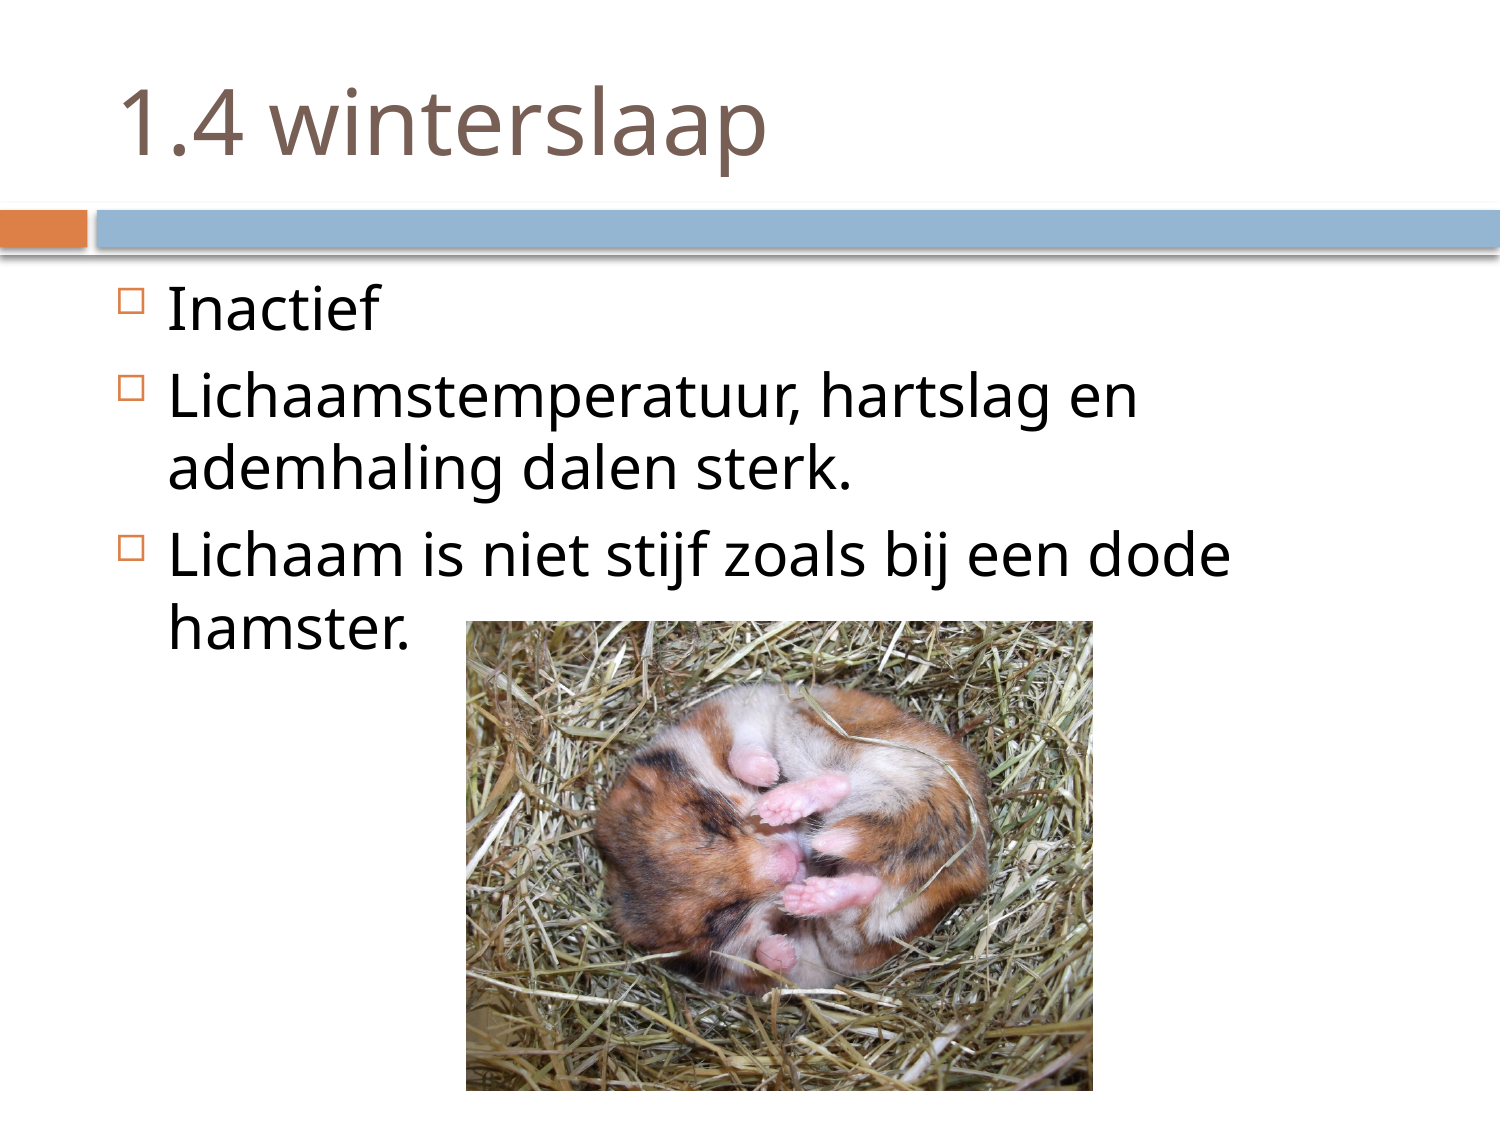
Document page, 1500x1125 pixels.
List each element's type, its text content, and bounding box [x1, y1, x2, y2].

list Inactief Lichaamstemperatuur, hartslag en ademhaling dalen sterk. Lichaam is niet stijf zoals bij een dode hamster. [100, 262, 1438, 1000]
title 1.4 winterslaap [100, 37, 1438, 200]
picture [466, 621, 1093, 1092]
